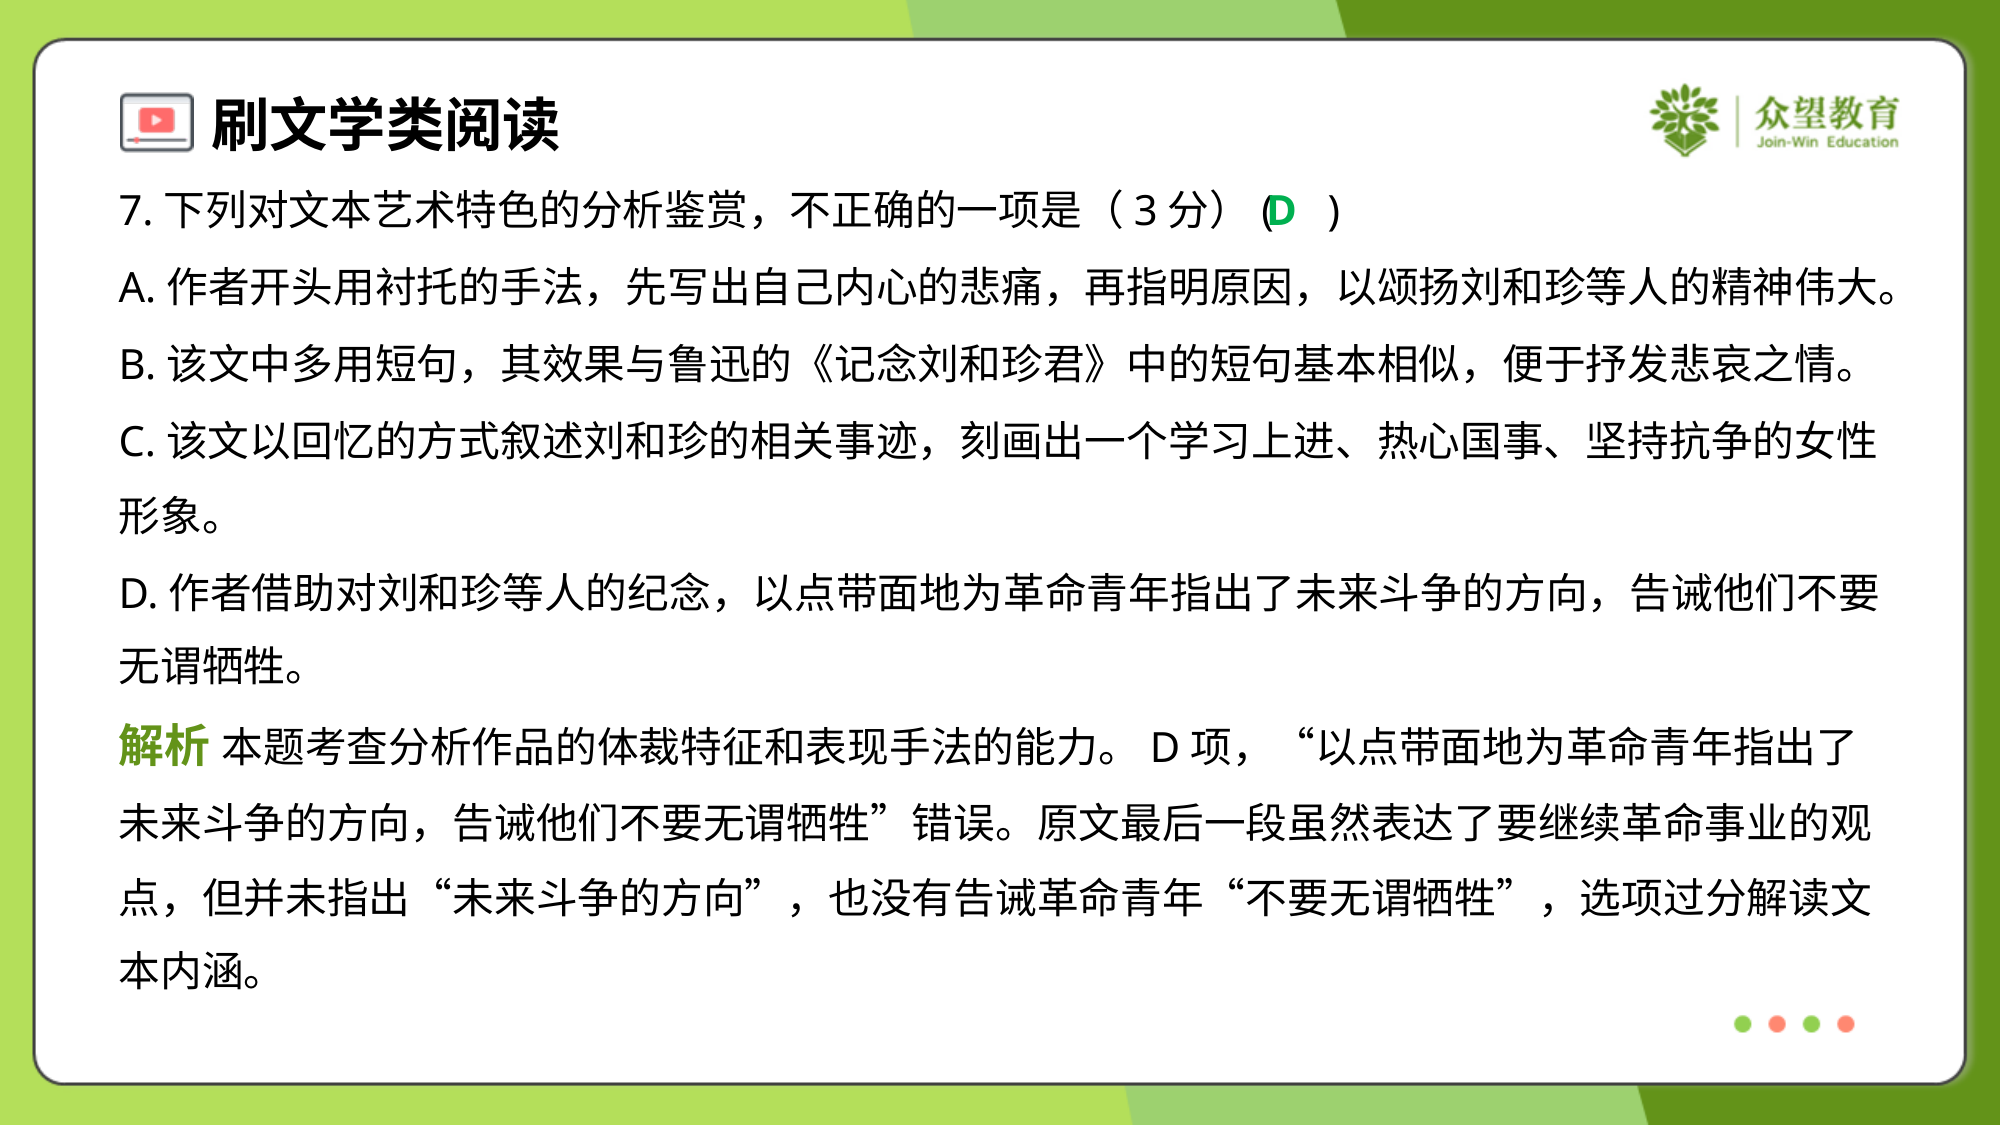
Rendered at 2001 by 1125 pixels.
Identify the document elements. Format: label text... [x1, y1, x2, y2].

text_box D [1249, 158, 1314, 226]
text_box 7.下列对文本艺术特色的分析鉴赏，不正确的一项是（3分）( ) [1314, 158, 1883, 226]
text_box 解析 本题考查分析作品的体裁特征和表现手法的能力。D项，“以点带面地为革命青年指出了 未来斗争的方向，告诫他们不要无谓牺牲”错误。原文最后一段虽然表达了要继续革命事业的观 点，但并未指出“未来斗争的方向”，也没有告诫革命青年“不要无谓牺牲”，选项过分解读文 本内涵。 [118, 694, 1883, 988]
text_box 7.下列对文本艺术特色的分析鉴赏，不正确的一项是（3分）( ) [118, 158, 1249, 226]
picture [0, 0, 2000, 1125]
text_box A.作者开头用衬托的手法，先写出自己内心的悲痛，再指明原因，以颂扬刘和珍等人的精神伟大。 B.该文中多用短句，其效果与鲁迅的《记念刘和珍君》中的短句基本相似，便于抒发悲哀之情。 C.该文以回忆的方式叙述刘和珍的相关事迹，刻画出一个学习上进、热心国事、坚持抗争的女性 形象。 D.作者借助对刘和珍等人的纪念，以点带面地为革命青年指出了未来斗争的方向，告诫他们不要 无谓牺牲。 [118, 235, 1883, 683]
